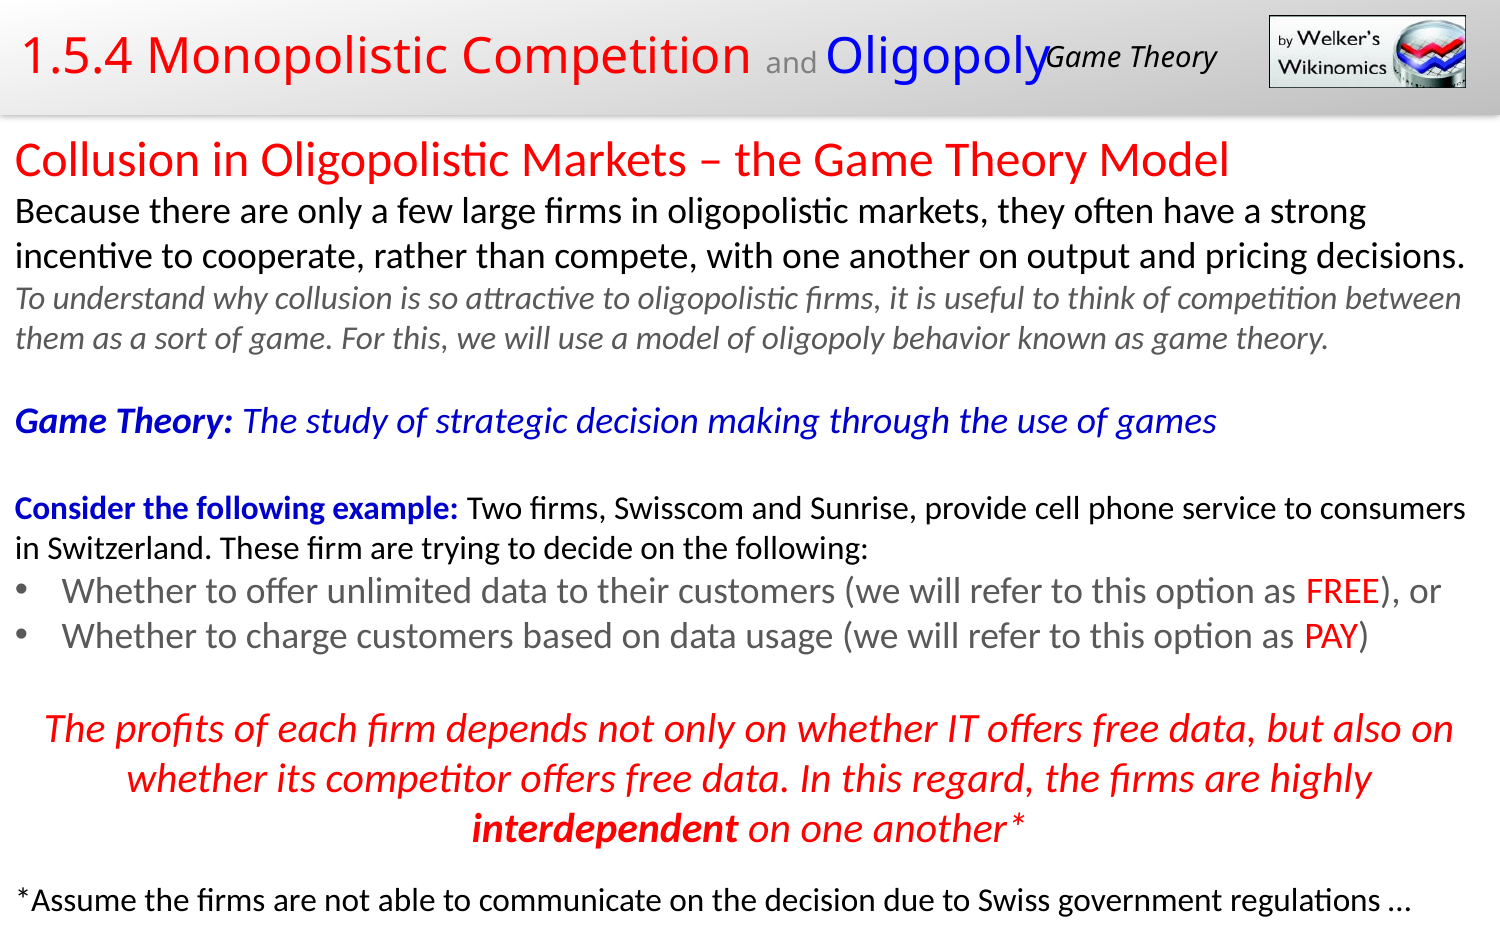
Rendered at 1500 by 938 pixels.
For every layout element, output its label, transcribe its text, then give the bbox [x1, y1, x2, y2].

text_box Collusion in Oligopolistic Markets – the Game Theory Model Because there are only a few large firms in oligopolistic markets, they often have a strong incentive to cooperate, rather than compete, with one another on output and pricing decisions. To understand why collusion is so attractive to oligopolistic firms, it is useful to think of competition between them as a sort of game. For this, we will use a model of oligopoly behavior known as game theory. Game Theory: The study of strategic decision making through the use of games Consider the following example: Two firms, Swisscom and Sunrise, provide cell phone service to consumers in Switzerland. These firm are trying to decide on the following: Whether to offer unlimited data to their customers (we will refer to this option as FREE), or Whether to charge customers based on data usage (we will refer to this option as PAY) The profits of each firm depends not only on whether IT offers free data, but also on whether its competitor offers free data. In this regard, the firms are highly interdependent on one another* *Assume the firms are not able to communicate on the decision due to Swiss government regulations … [0, 123, 1500, 926]
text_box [0, 0, 1500, 115]
